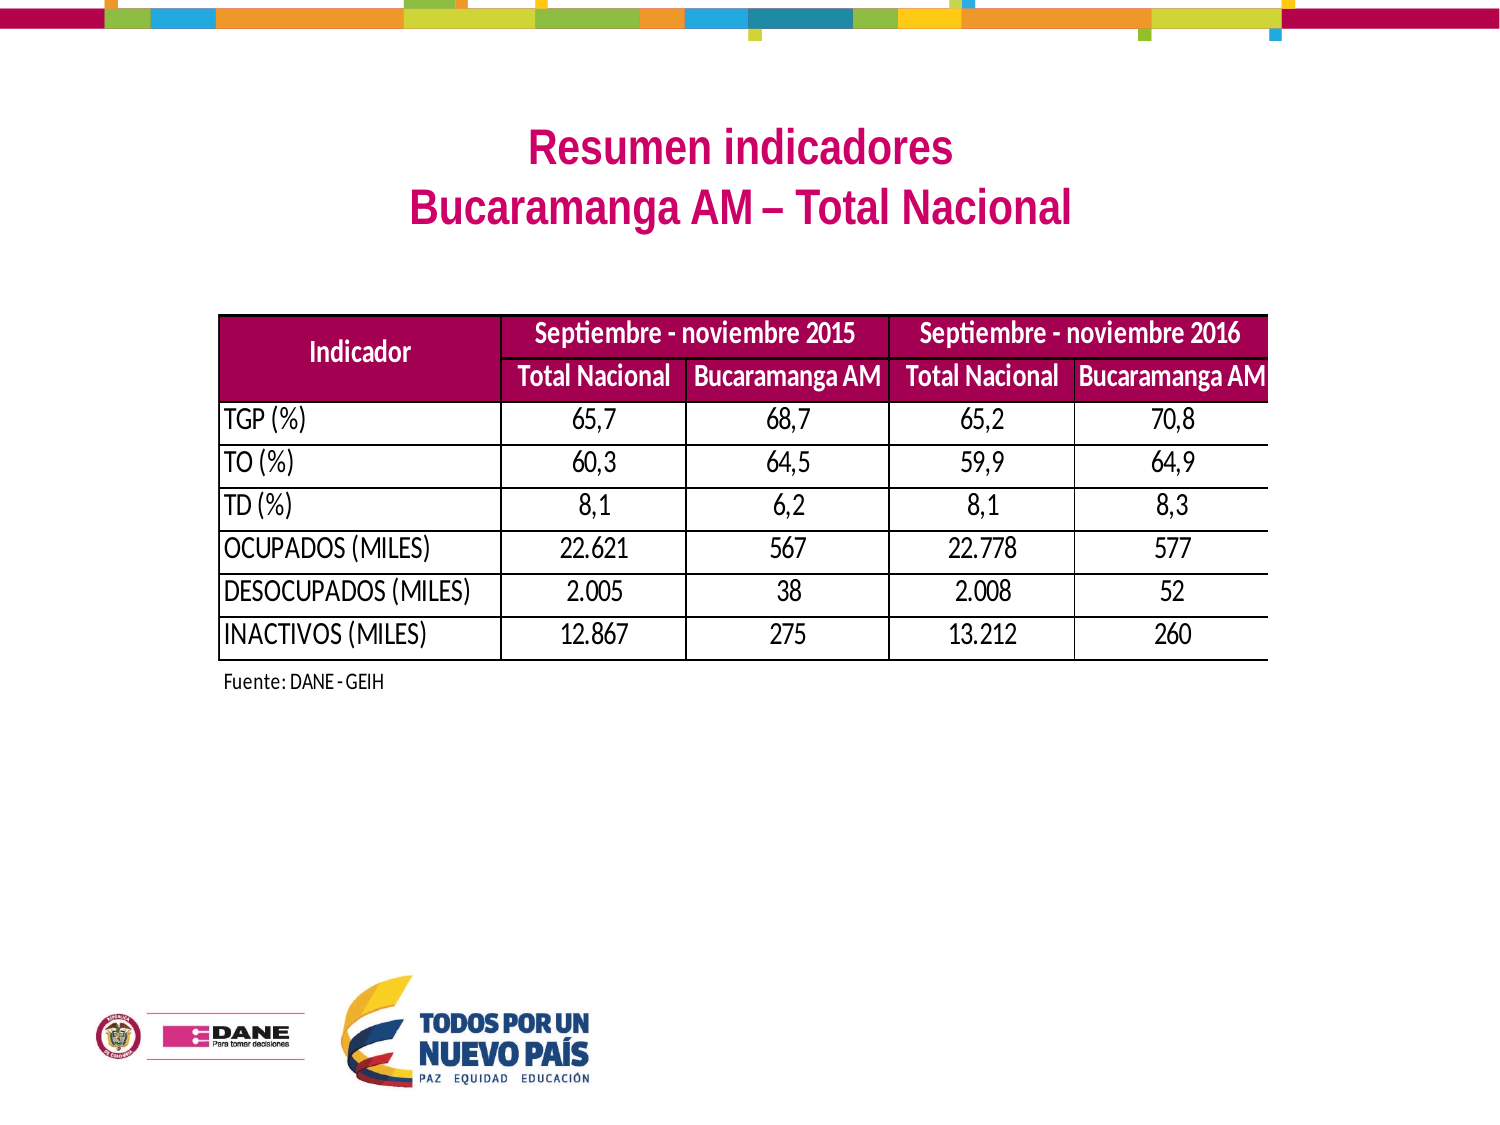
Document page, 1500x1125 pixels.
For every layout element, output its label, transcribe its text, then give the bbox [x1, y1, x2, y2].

picture [52, 955, 632, 1118]
picture [218, 314, 1270, 705]
text_box Resumen indicadores Bucaramanga AM – Total Nacional [67, 107, 1415, 242]
picture [0, 0, 1500, 41]
